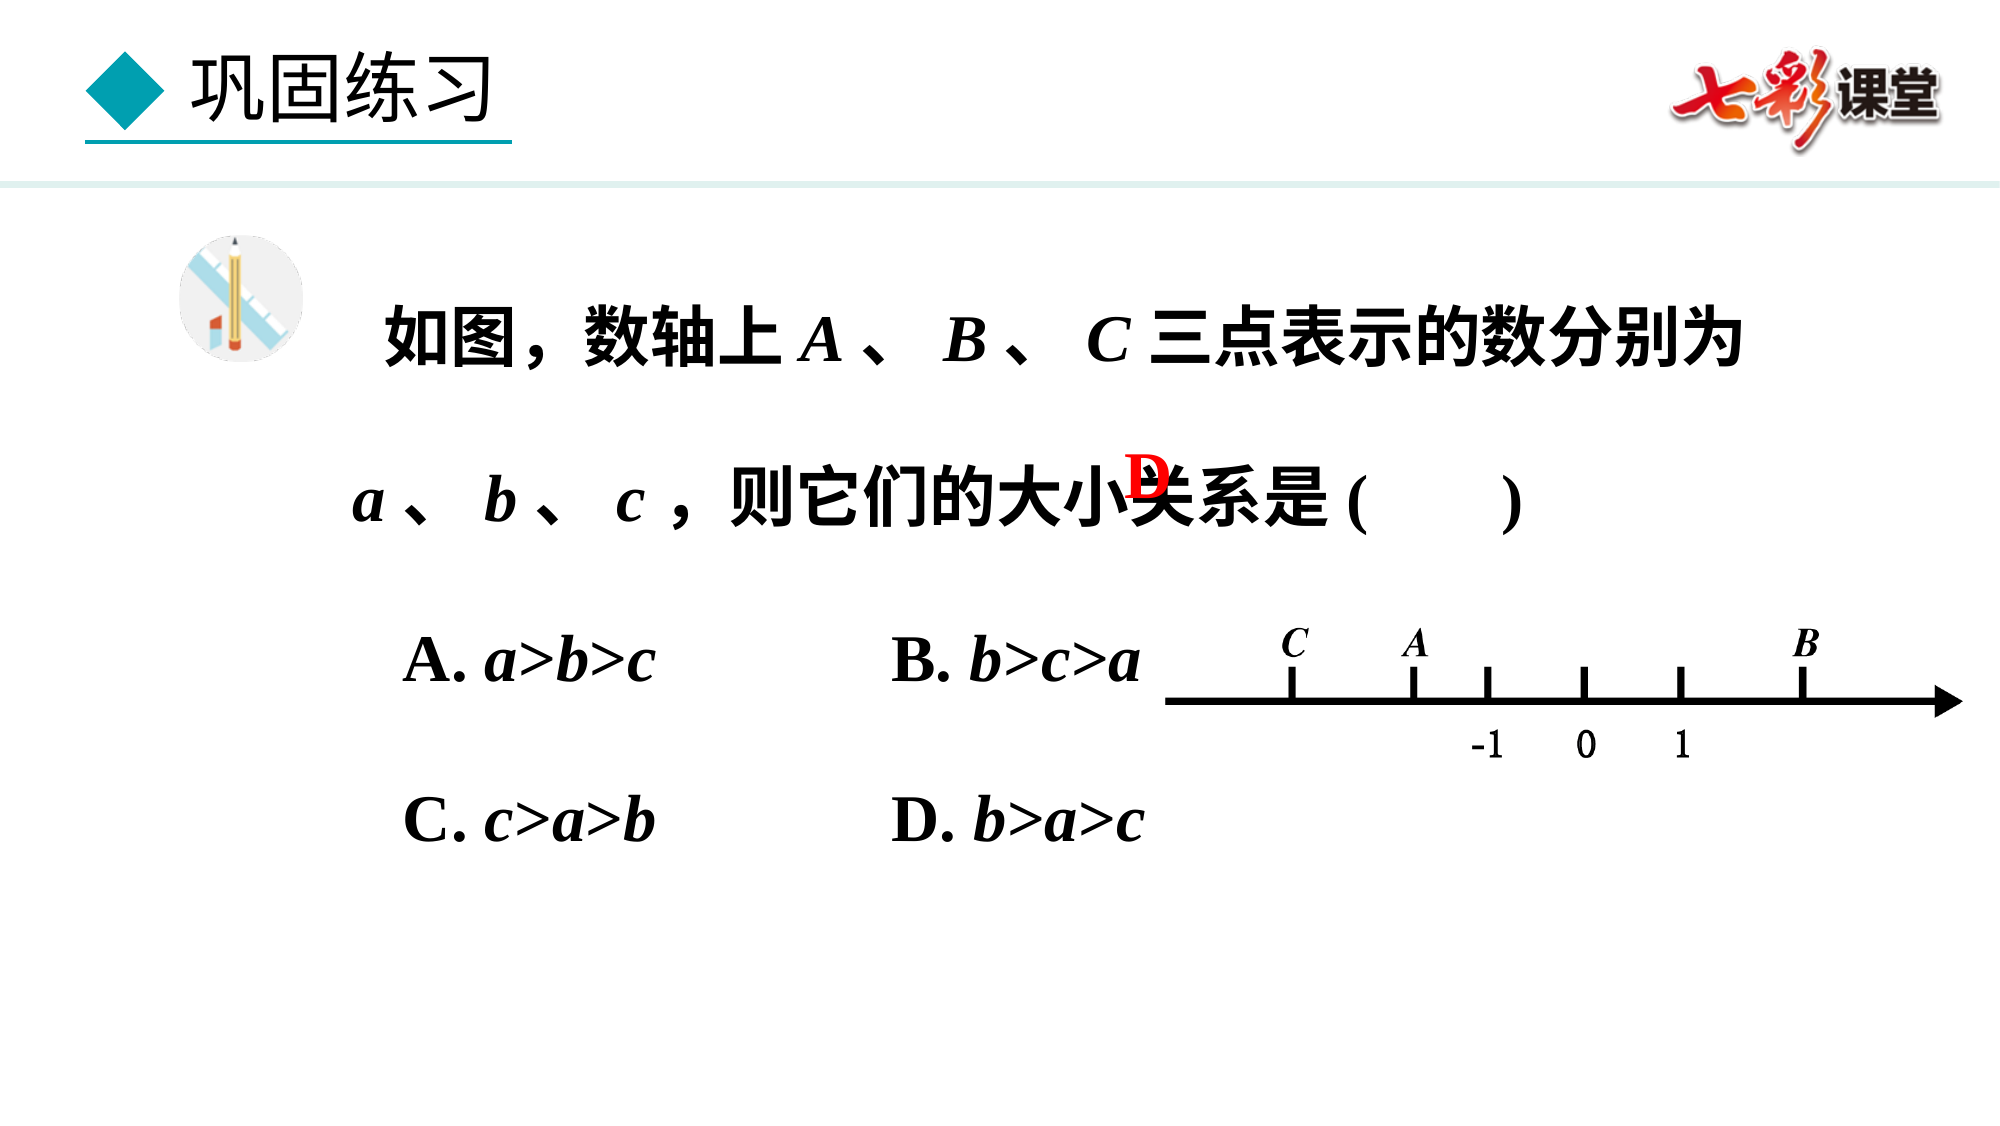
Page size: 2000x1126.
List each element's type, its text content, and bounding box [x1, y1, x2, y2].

picture [1666, 42, 1948, 157]
picture [179, 235, 303, 362]
picture [1165, 621, 1963, 768]
text_box 如图，数轴上A、B、C三点表示的数分别为a、b、c，则它们的大小关系是( ) A. a>b>c B. b>c>a C. c>a>b D. b>a>c [332, 204, 1871, 865]
text_box D [1104, 421, 1191, 522]
